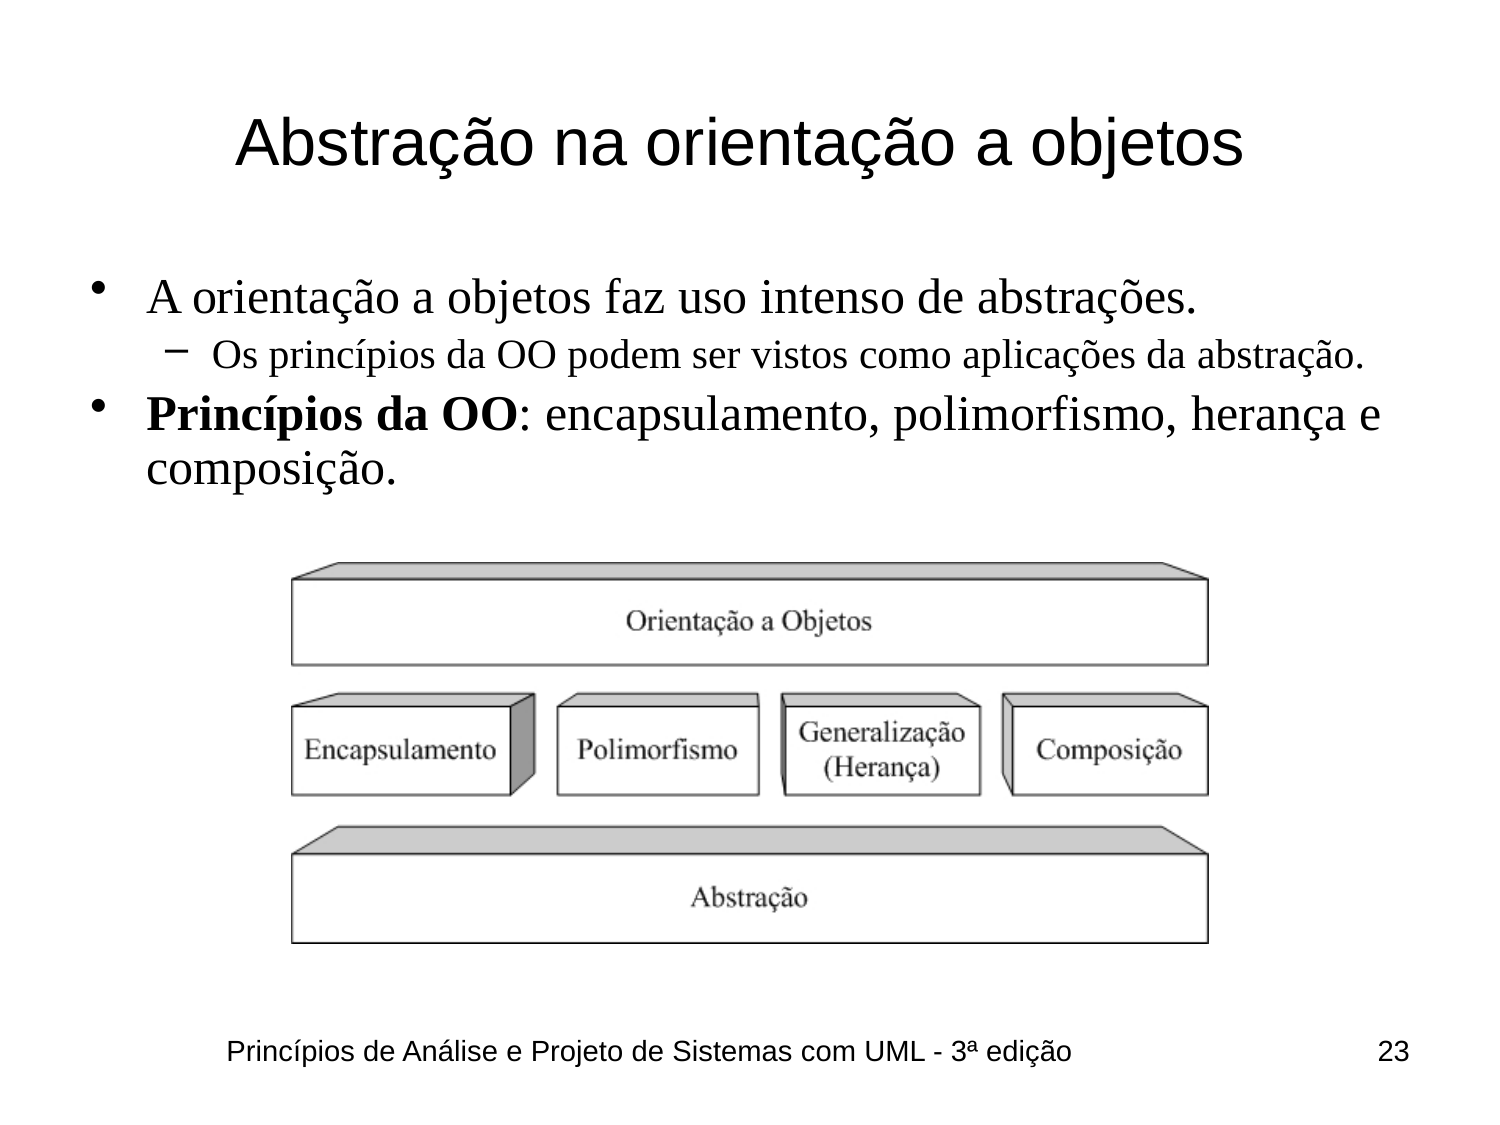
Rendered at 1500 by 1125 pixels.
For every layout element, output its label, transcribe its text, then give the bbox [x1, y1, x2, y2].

footer Princípios de Análise e Projeto de Sistemas com UML - 3ª edição [74, 1024, 1226, 1103]
title Abstração na orientação a objetos [74, 44, 1426, 233]
slide_number 23 [1237, 1024, 1426, 1103]
picture [291, 562, 1209, 944]
list A orientação a objetos faz uso intenso de abstrações. Os princípios da OO podem ser vistos como aplicações da abstração. Princípios da OO: encapsulamento, polimorfismo, herança e composição. [74, 262, 1424, 1006]
